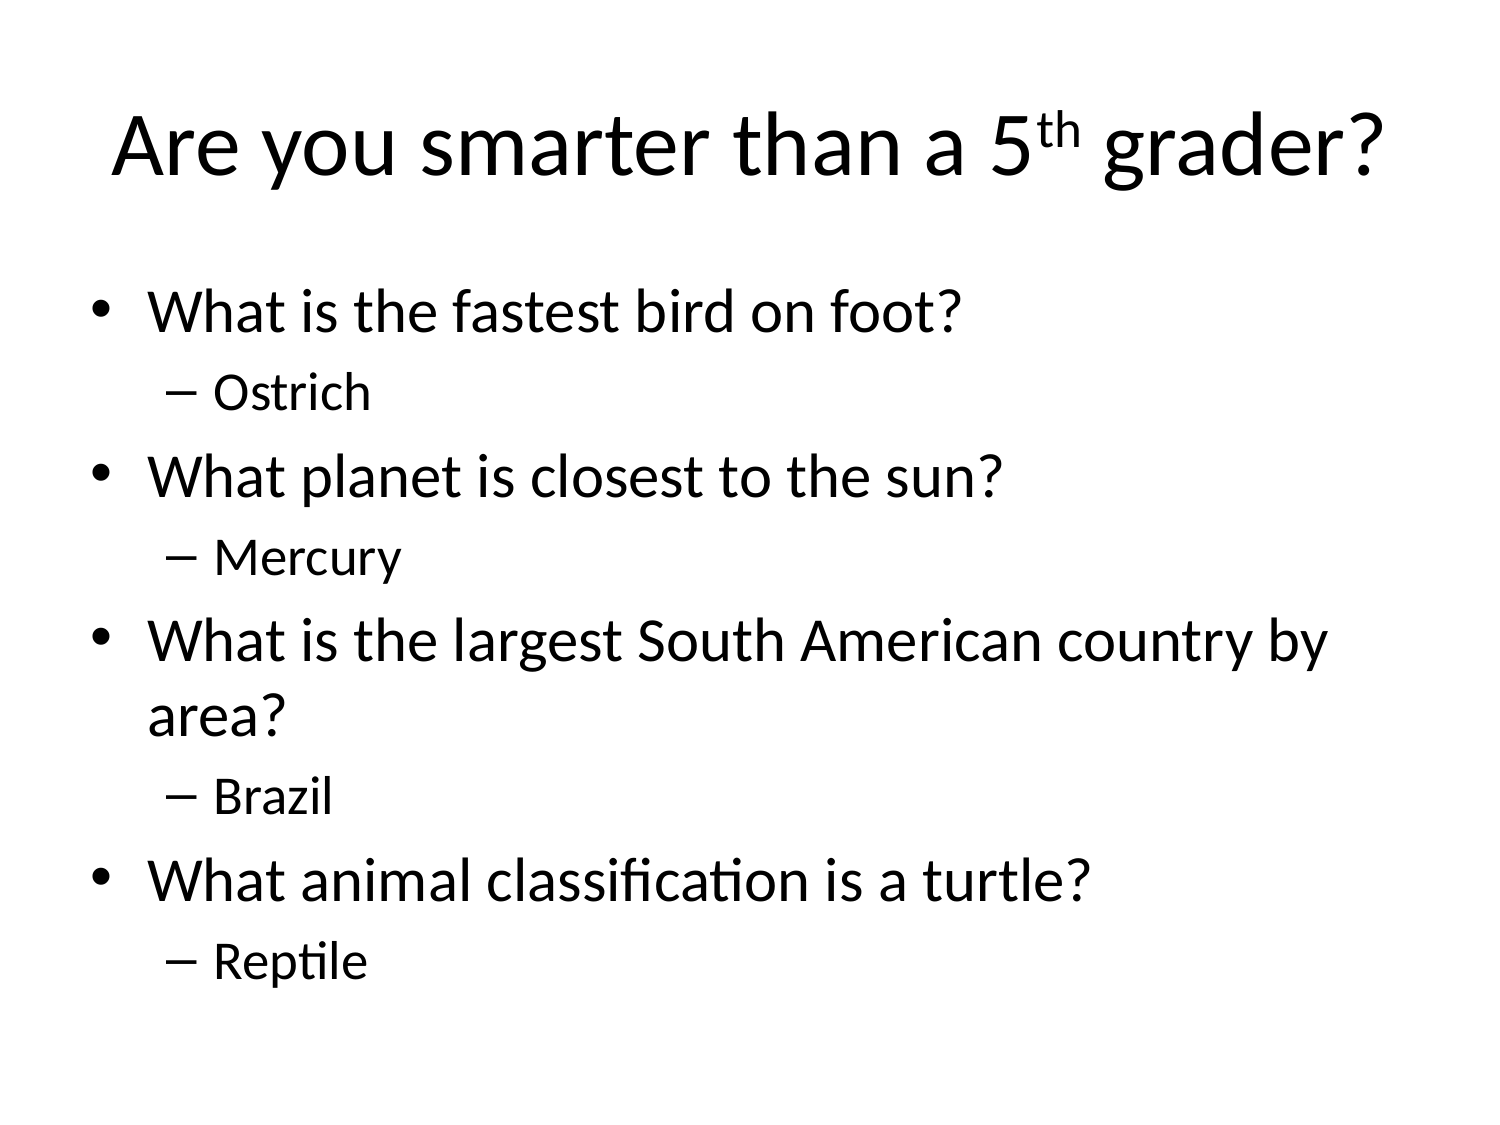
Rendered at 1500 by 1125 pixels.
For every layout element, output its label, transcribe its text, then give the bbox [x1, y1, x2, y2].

list What is the fastest bird on foot? Ostrich What planet is closest to the sun? Mercury What is the largest South American country by area? Brazil What animal classification is a turtle? Reptile [75, 262, 1425, 1005]
title Are you smarter than a 5th grader? [75, 45, 1425, 233]
